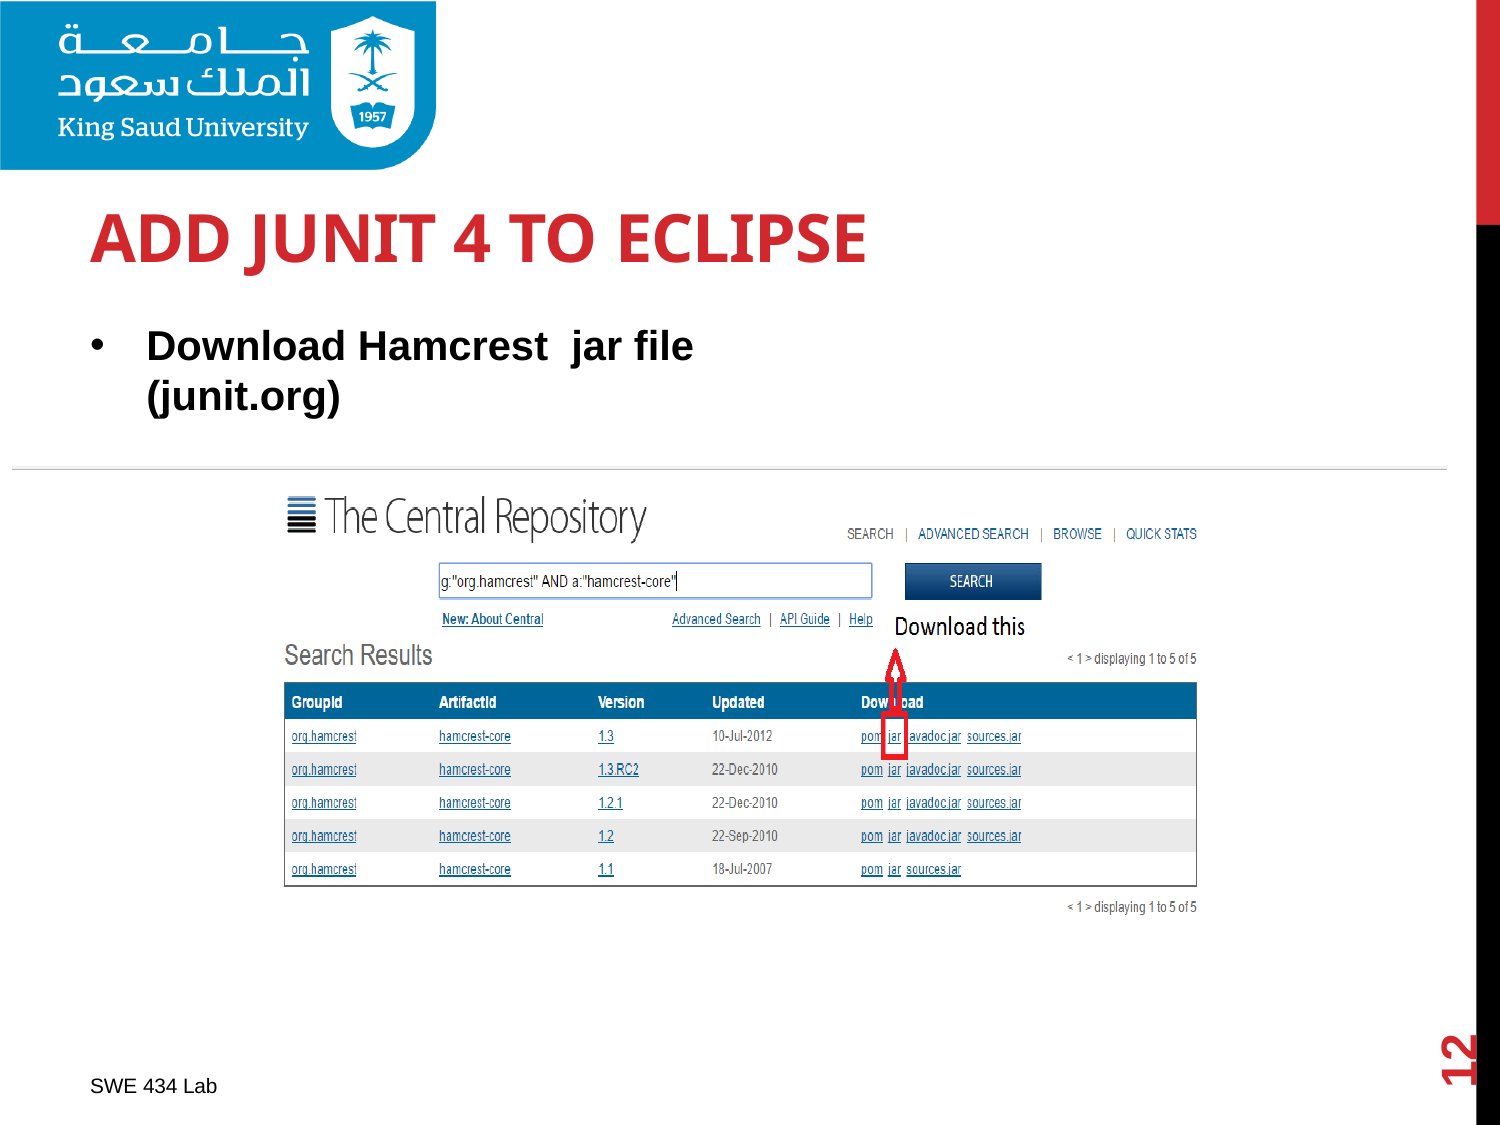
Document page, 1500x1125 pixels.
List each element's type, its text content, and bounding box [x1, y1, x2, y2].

text_box Download Hamcrest jar file (junit.org) [87, 318, 866, 419]
picture [12, 466, 1447, 957]
title ADD JUNIT 4 TO ECLIPSE [75, 184, 1425, 384]
text_box 12 [1433, 1030, 1489, 1091]
text_box [0, 0, 438, 175]
footer SWE 434 Lab [87, 1074, 220, 1125]
